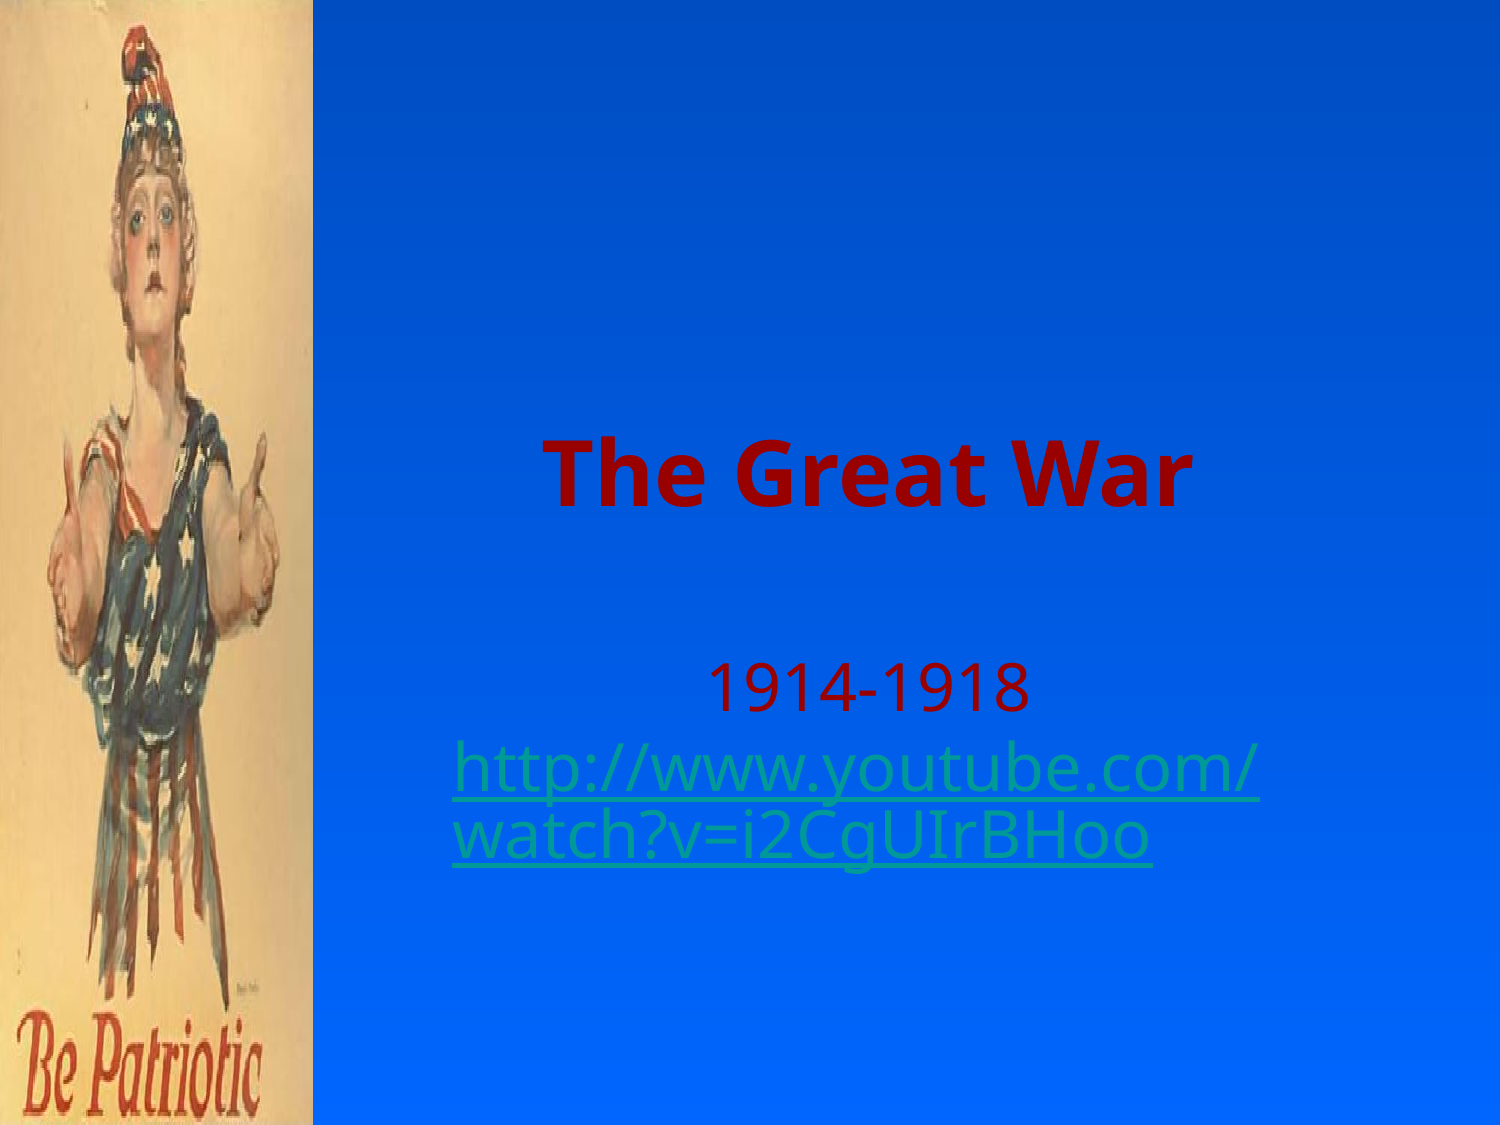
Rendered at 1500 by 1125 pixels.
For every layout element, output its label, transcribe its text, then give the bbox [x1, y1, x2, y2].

subtitle 1914-1918http://www.youtube.com/watch?v=i2CgUIrBHoo [437, 637, 1301, 926]
title The Great War [349, 349, 1388, 591]
picture [0, 0, 313, 1125]
